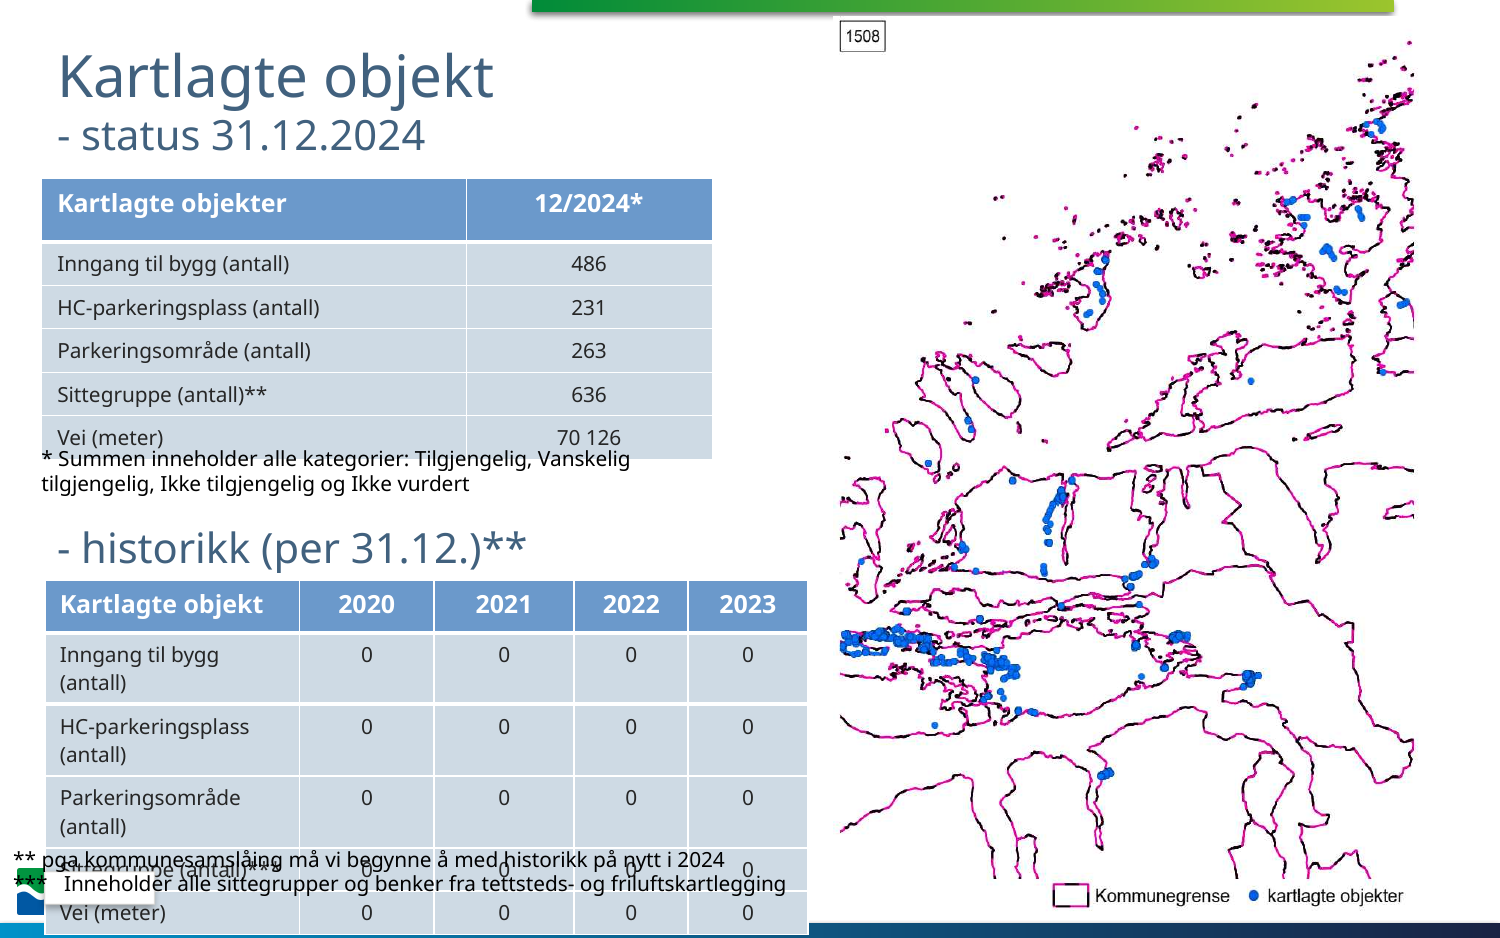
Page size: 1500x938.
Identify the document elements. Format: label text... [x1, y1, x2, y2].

table_header 12/2024* [467, 179, 712, 240]
picture [833, 16, 1419, 913]
table_cell Vei (meter) [42, 416, 466, 438]
table_cell 0 [575, 777, 687, 838]
table_cell Parkeringsområde (antall) [42, 329, 466, 372]
table_cell Sittegruppe (antall)** [42, 373, 466, 415]
text_box Kartlagte objekt - status 31.12.2024 [42, 24, 828, 167]
table_cell 0 [300, 777, 433, 838]
table_header 2023 [689, 581, 807, 631]
table_cell 0 [689, 892, 807, 934]
table_cell 0 [300, 635, 433, 702]
table_cell 0 [300, 706, 433, 775]
table_header 2021 [435, 581, 573, 631]
table_cell 0 [435, 777, 573, 838]
table_cell Parkeringsområde (antall) [46, 777, 299, 838]
table_cell 0 [575, 904, 687, 934]
table_header Kartlagte objekt [46, 581, 299, 631]
table_cell 0 [435, 706, 573, 775]
table_cell Inngang til bygg (antall) [46, 635, 299, 702]
table_cell 70 126 [467, 416, 712, 459]
table_header 2020 [300, 581, 433, 631]
text_box - historikk (per 31.12.)** [42, 496, 828, 580]
text_box ** pga kommunesamslåing må vi begynne å med historikk på nytt i 2024 *** Inneholder alle sittegrupper og benker fra tettsteds- og friluftskartlegging [0, 838, 802, 904]
table_cell 486 [467, 244, 712, 285]
table_cell 0 [575, 706, 687, 775]
table_header Kartlagte objekter [42, 179, 466, 240]
text_box * Summen inneholder alle kategorier: Tilgjengelig, Vanskelig tilgjengelig, Ikke tilgjengelig og Ikke vurdert [26, 438, 711, 504]
table_header 2022 [575, 581, 687, 631]
table_cell 0 [435, 635, 573, 702]
table_cell 0 [435, 904, 573, 934]
table_cell HC-parkeringsplass (antall) [46, 706, 299, 775]
table_cell 231 [467, 286, 712, 328]
table_cell Vei (meter) [46, 904, 299, 934]
table_cell 0 [689, 706, 807, 775]
table_cell 0 [689, 635, 807, 702]
table_cell 0 [802, 849, 807, 890]
table_cell 0 [300, 904, 433, 934]
table_cell Inngang til bygg (antall) [42, 244, 466, 285]
table_cell HC-parkeringsplass (antall) [42, 286, 466, 328]
table_cell 263 [467, 329, 712, 372]
table_cell 636 [467, 373, 712, 415]
table_cell 0 [689, 777, 807, 847]
table_cell 0 [575, 635, 687, 702]
